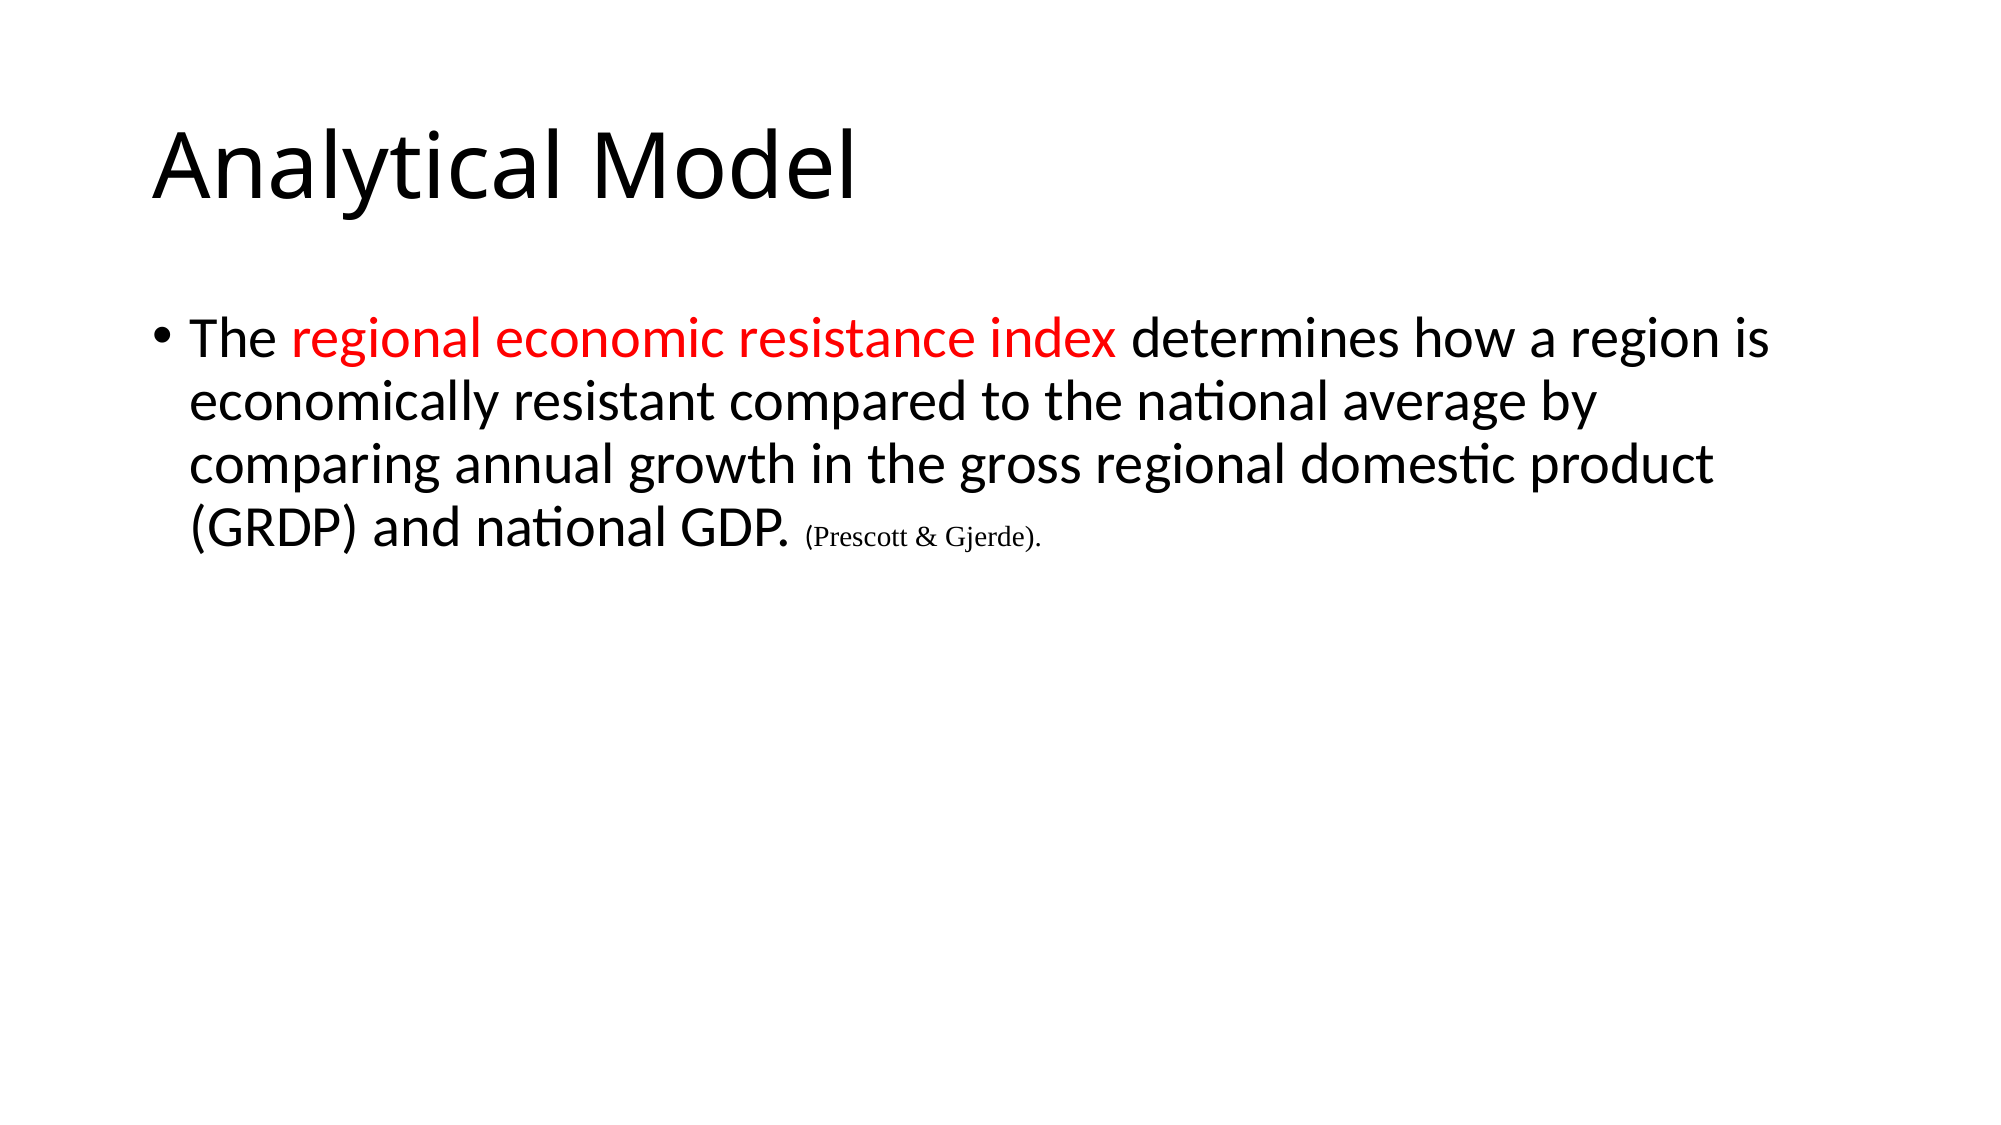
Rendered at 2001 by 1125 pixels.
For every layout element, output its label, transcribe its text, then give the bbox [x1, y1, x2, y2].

list The regional economic resistance index determines how a region is economically resistant compared to the national average by comparing annual growth in the gross regional domestic product (GRDP) and national GDP. (Prescott & Gjerde). [137, 299, 1863, 1014]
title Analytical Model [137, 59, 1863, 278]
